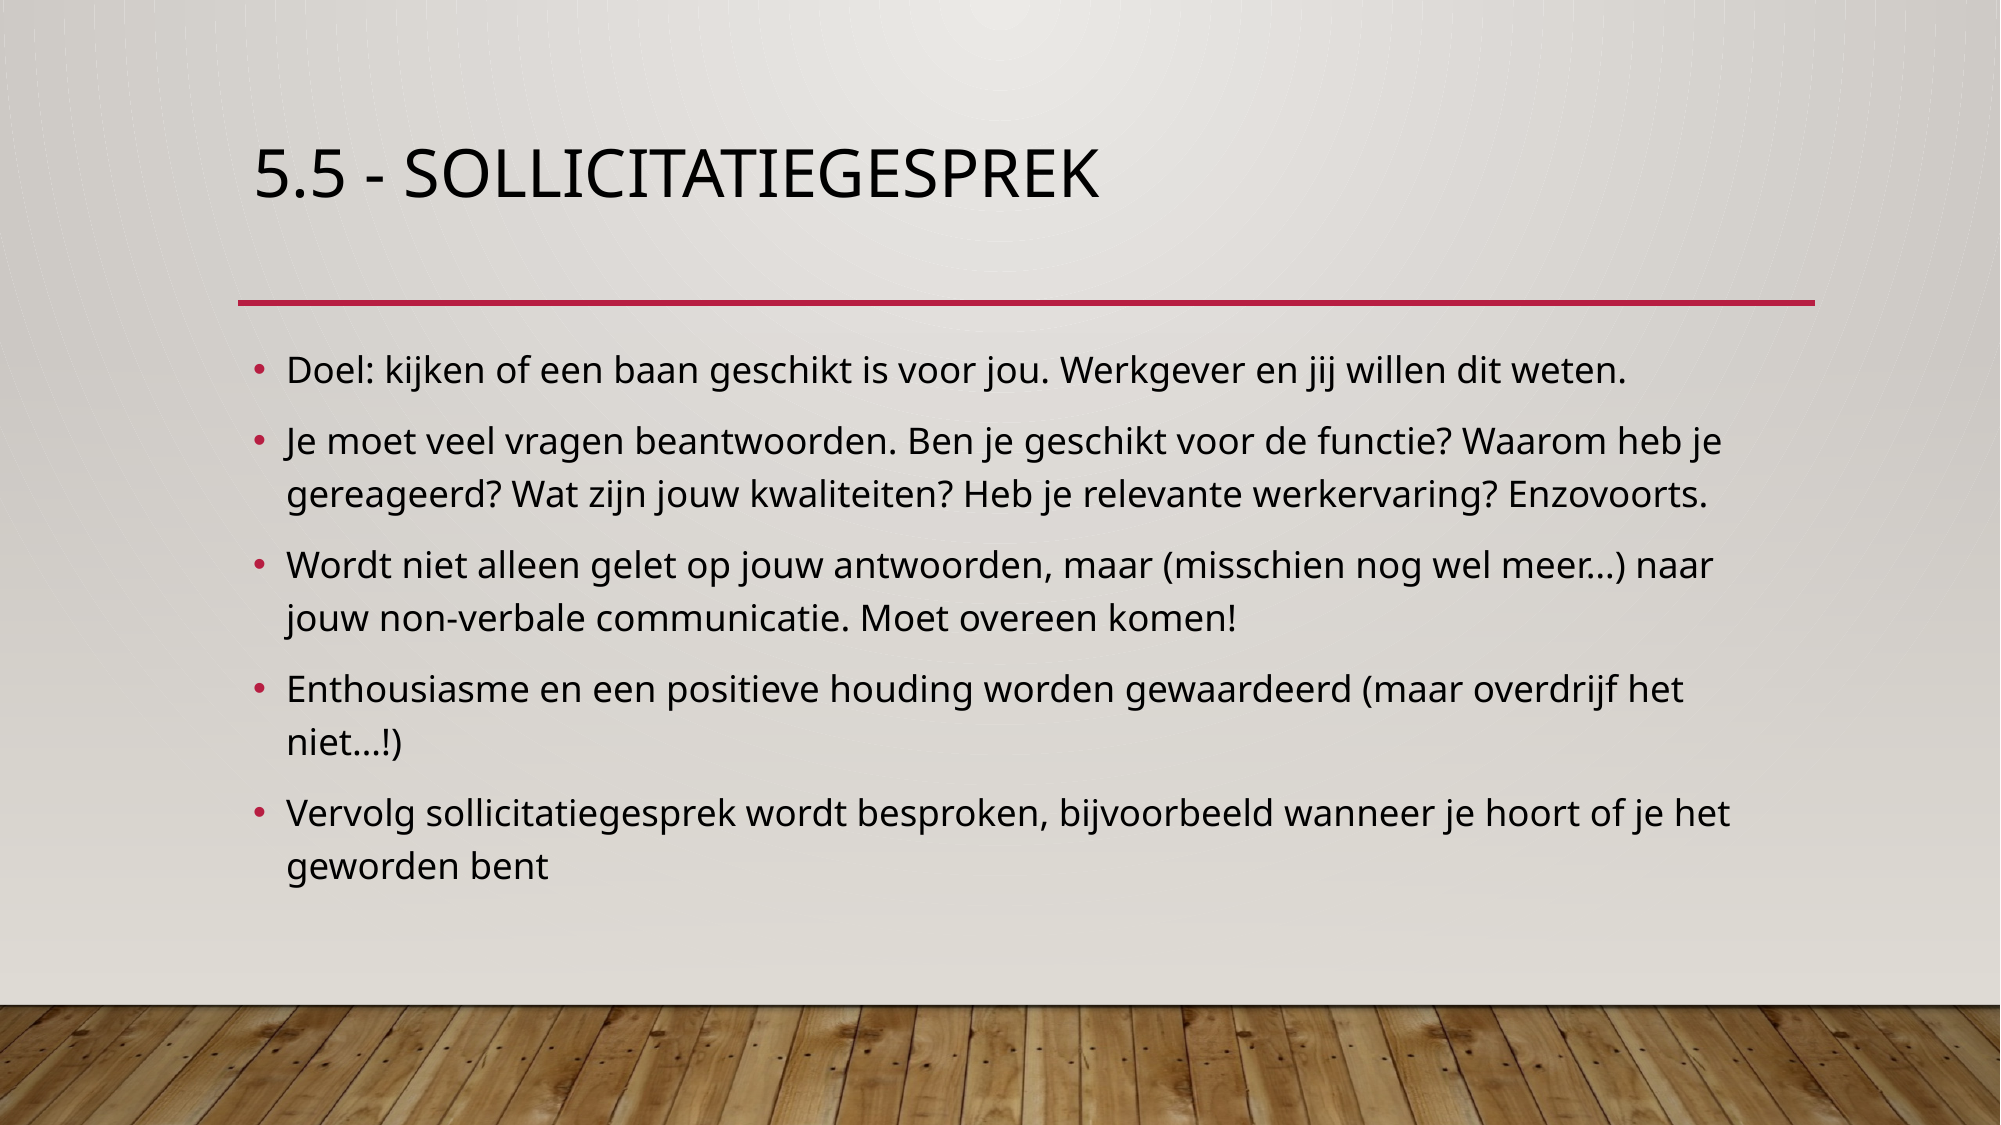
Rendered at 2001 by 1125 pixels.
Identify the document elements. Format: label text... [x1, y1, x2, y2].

title 5.5 - Sollicitatiegesprek [238, 131, 1814, 305]
list Doel: kijken of een baan geschikt is voor jou. Werkgever en jij willen dit weten. Je moet veel vragen beantwoorden. Ben je geschikt voor de functie? Waarom heb je gereageerd? Wat zijn jouw kwaliteiten? Heb je relevante werkervaring? Enzovoorts. Wordt niet alleen gelet op jouw antwoorden, maar (misschien nog wel meer…) naar jouw non-verbale communicatie. Moet overeen komen! Enthousiasme en een positieve houding worden gewaardeerd (maar overdrijf het niet…!) Vervolg sollicitatiegesprek wordt besproken, bijvoorbeeld wanneer je hoort of je het geworden bent [238, 330, 1814, 897]
picture [0, 1005, 2000, 1125]
